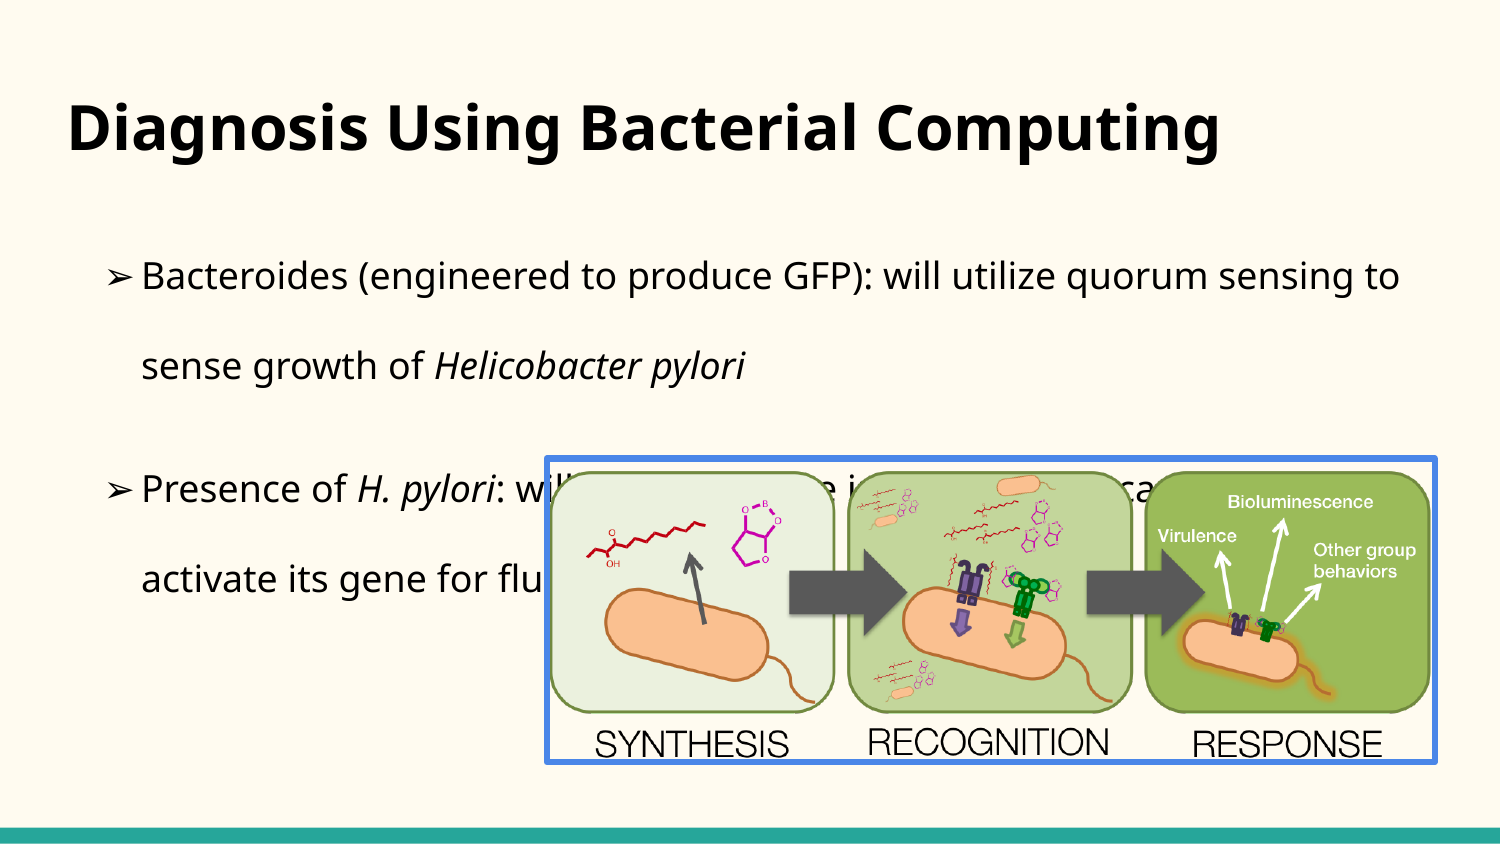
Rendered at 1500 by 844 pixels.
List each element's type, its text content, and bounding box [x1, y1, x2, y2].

list Bacteroides (engineered to produce GFP): will utilize quorum sensing to sense growth of Helicobacter pylori Presence of H. pylori: will elicit response in Bacteroides, causing it to activate its gene for fluorescence [51, 192, 1449, 750]
picture [549, 461, 1432, 760]
title Diagnosis Using Bacterial Computing [51, 72, 1449, 174]
